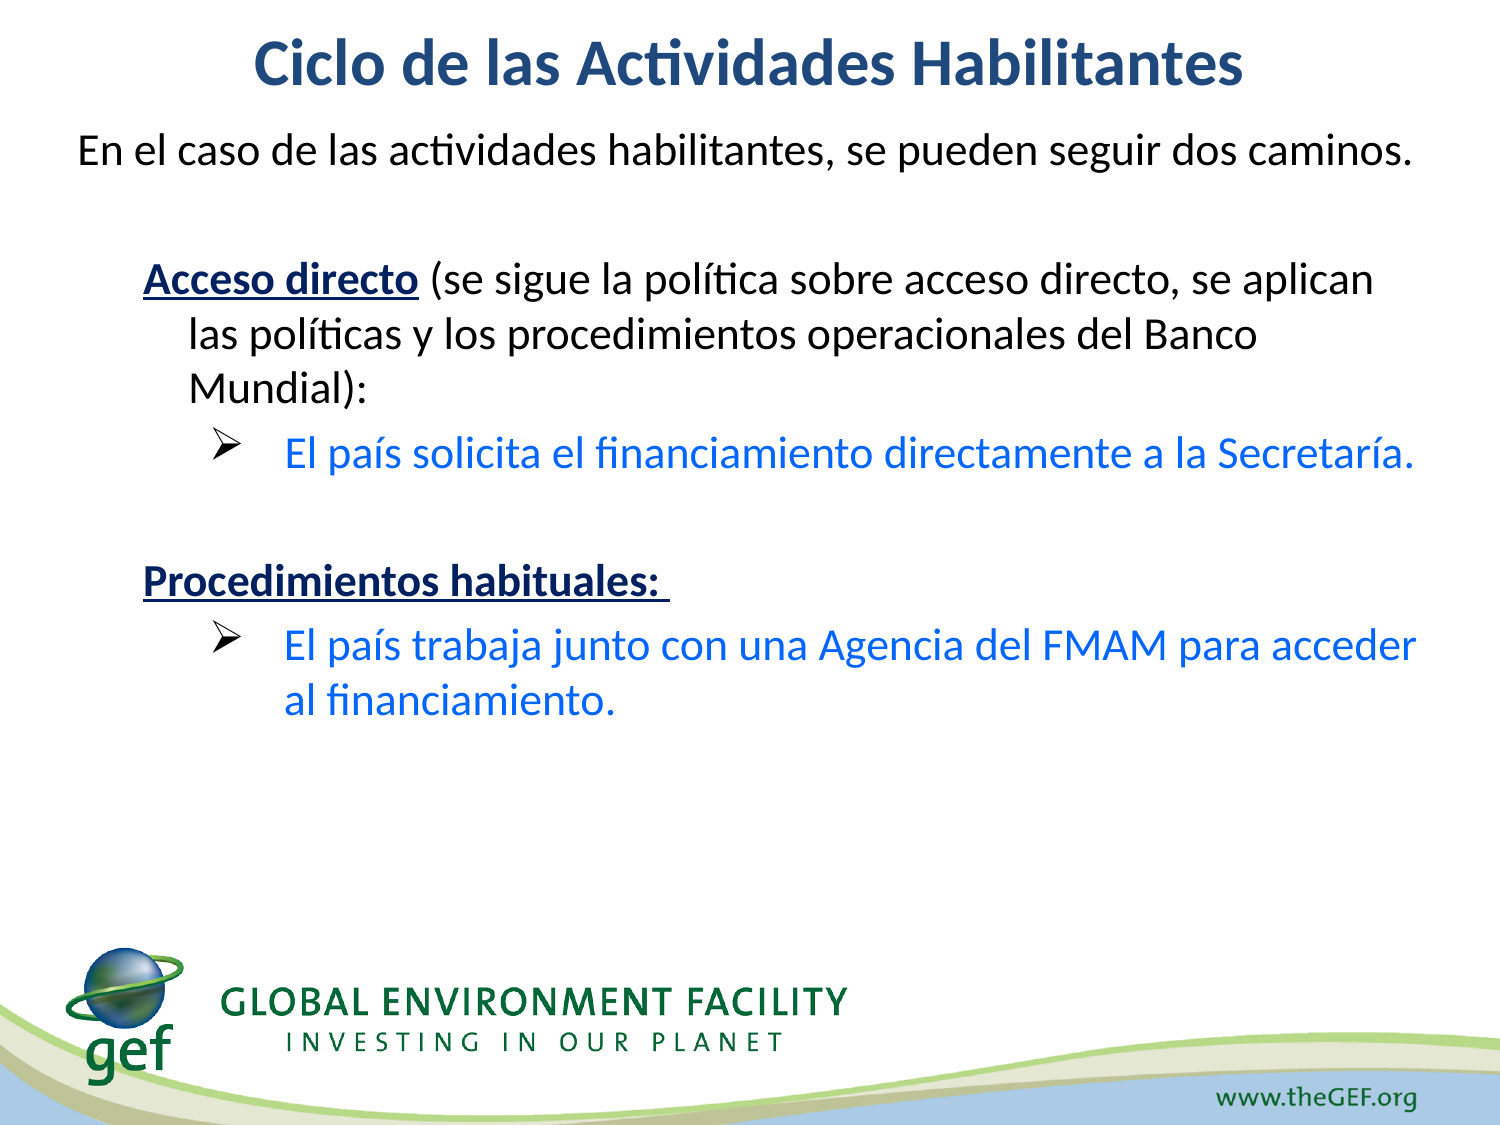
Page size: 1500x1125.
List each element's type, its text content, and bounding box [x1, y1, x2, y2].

list En el caso de las actividades habilitantes, se pueden seguir dos caminos. Acceso directo (se sigue la política sobre acceso directo, se aplican las políticas y los procedimientos operacionales del Banco Mundial): El país solicita el financiamiento directamente a la Secretaría. Procedimientos habituales: El país trabaja junto con una Agencia del FMAM para acceder al financiamiento. [62, 112, 1451, 846]
title Ciclo de las Actividades Habilitantes [74, 12, 1426, 106]
picture [0, 920, 1500, 1125]
